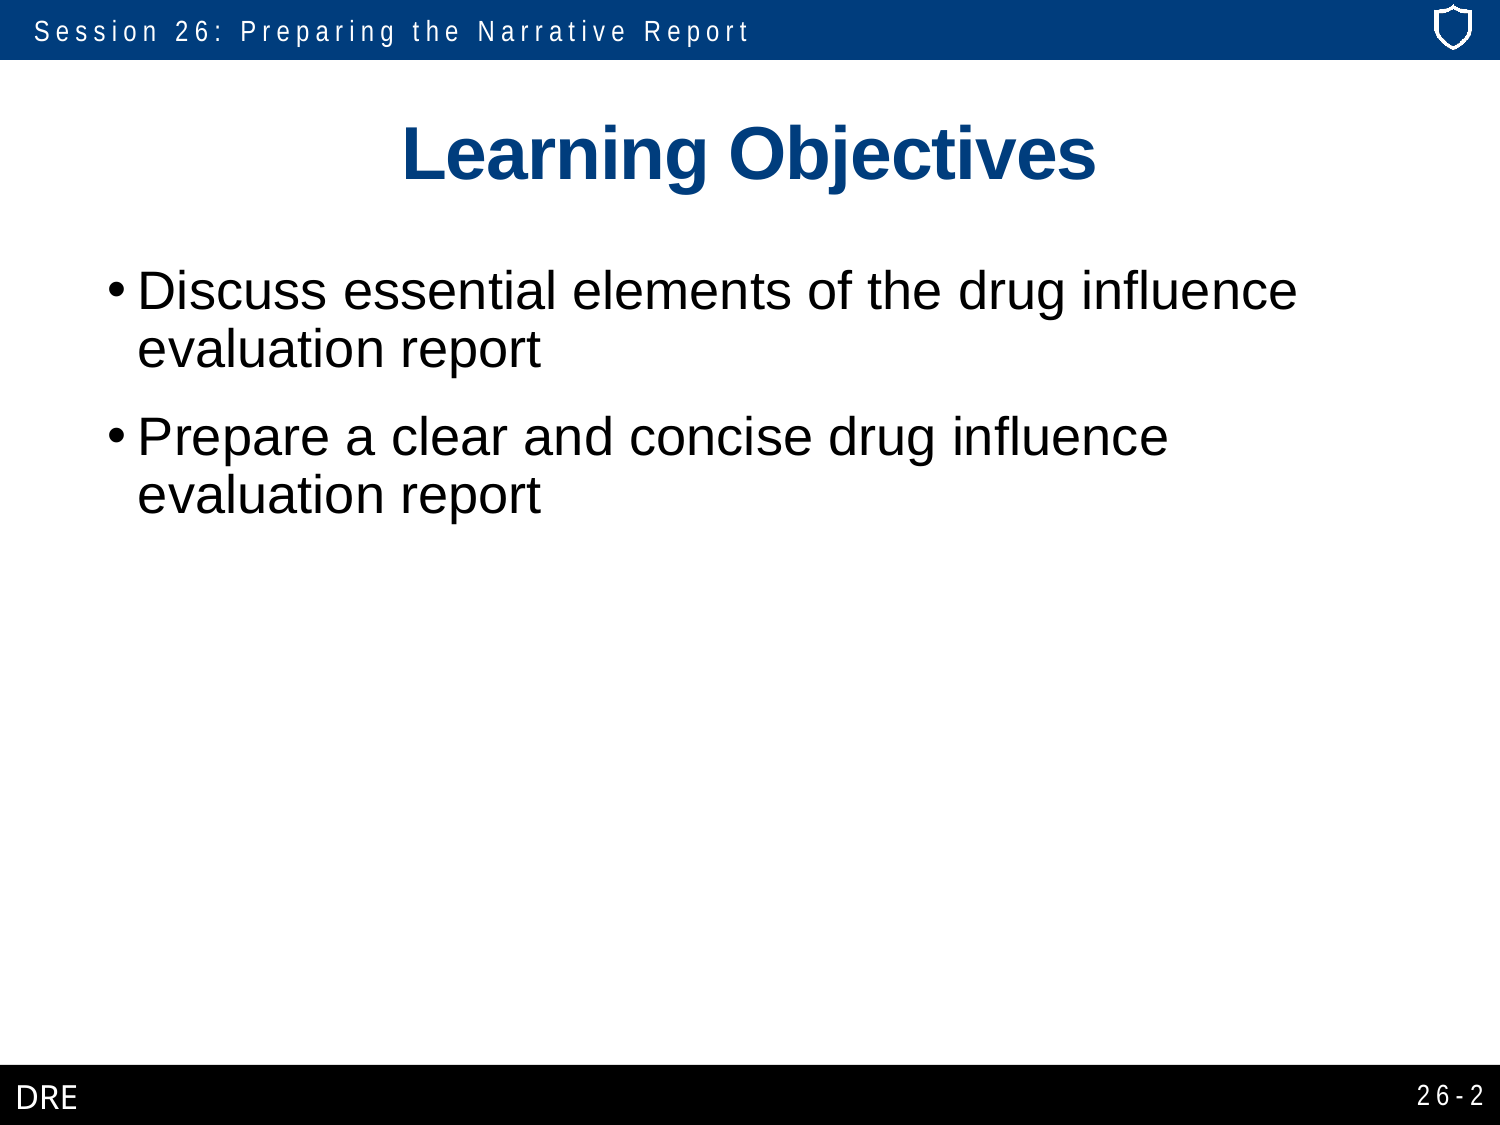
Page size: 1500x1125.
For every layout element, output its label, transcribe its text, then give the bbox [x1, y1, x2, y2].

slide_number 26-2 [1218, 1063, 1499, 1124]
title Learning Objectives [75, 75, 1425, 225]
picture [1434, 4, 1472, 50]
list Discuss essential elements of the drug influence evaluation report Prepare a clear and concise drug influence evaluation report [75, 254, 1425, 1005]
